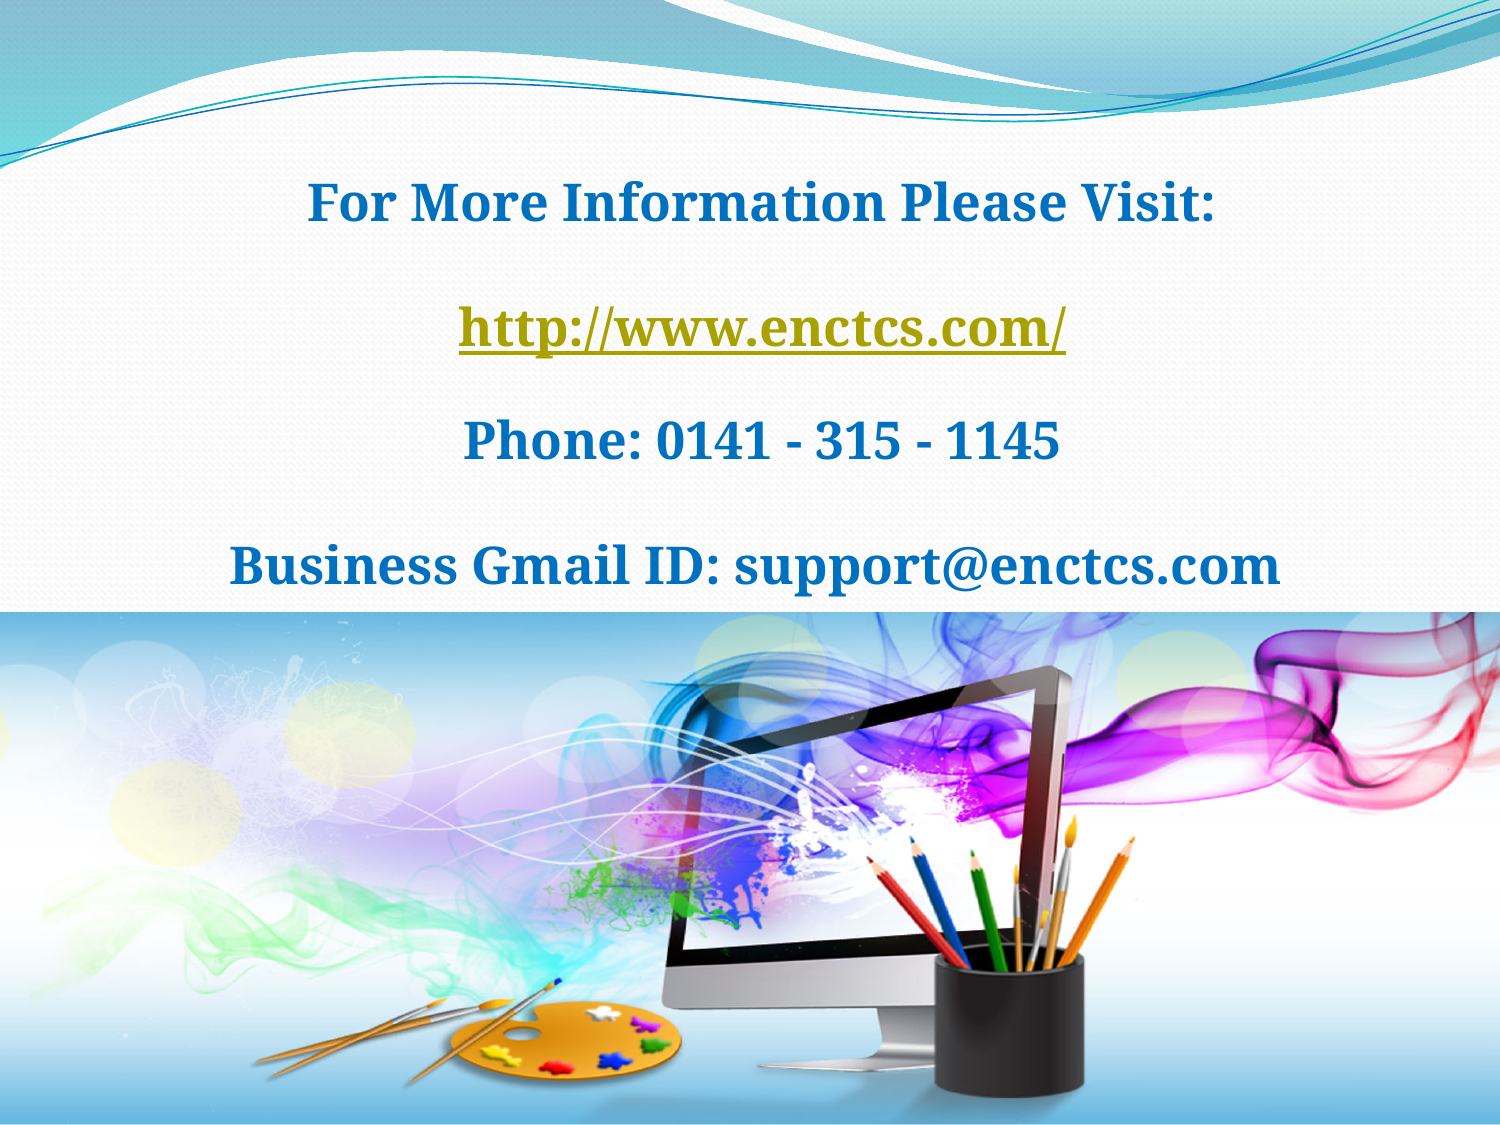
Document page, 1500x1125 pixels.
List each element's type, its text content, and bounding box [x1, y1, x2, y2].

text_box For More Information Please Visit: http://www.enctcs.com/ [87, 162, 1438, 373]
text_box Phone: 0141 - 315 - 1145 Business Gmail ID: support@enctcs.com [187, 399, 1338, 603]
picture [0, 612, 1500, 1125]
